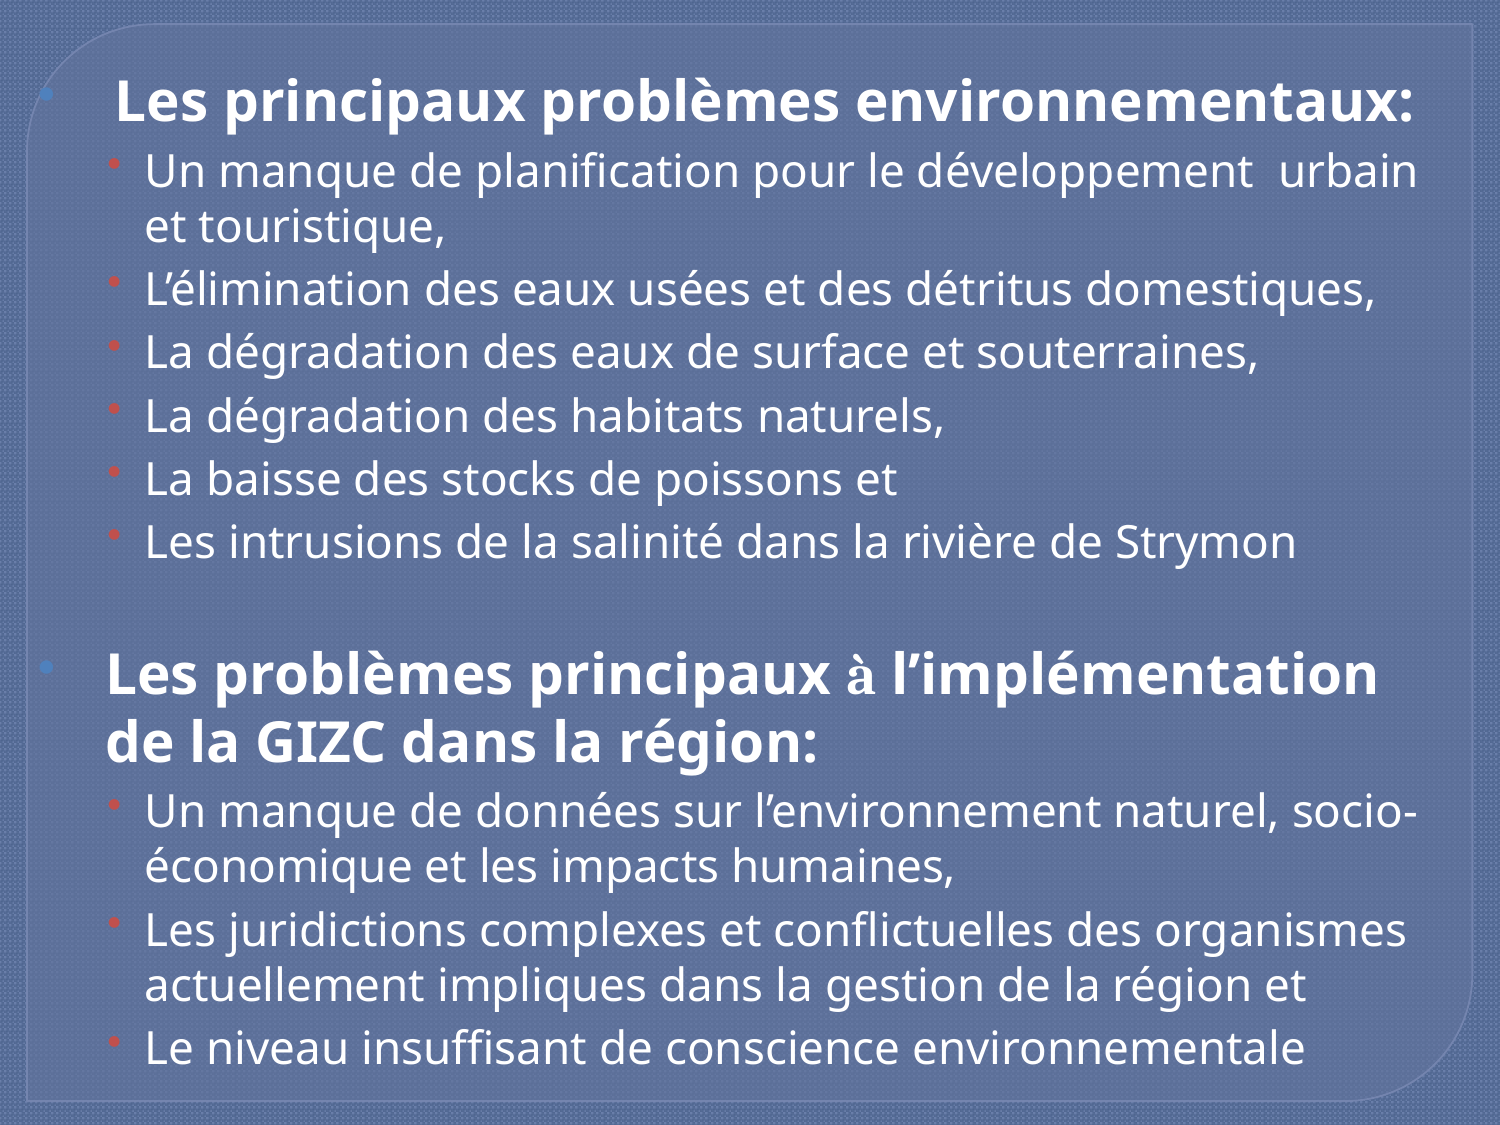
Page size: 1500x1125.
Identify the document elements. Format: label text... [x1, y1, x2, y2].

list Les principaux problèmes environnementaux: Un manque de planification pour le développement urbain et touristique, L’élimination des eaux usées et des détritus domestiques, La dégradation des eaux de surface et souterraines, La dégradation des habitats naturels, La baisse des stocks de poissons et Les intrusions de la salinité dans la rivière de Strymon Les problèmes principaux à l’implémentation de la GIZC dans la région: Un manque de données sur l’environnement naturel, socio-économique et les impacts humaines, Les juridictions complexes et conflictuelles des organismes actuellement impliques dans la gestion de la région et Le niveau insuffisant de conscience environnementale [24, 57, 1463, 800]
